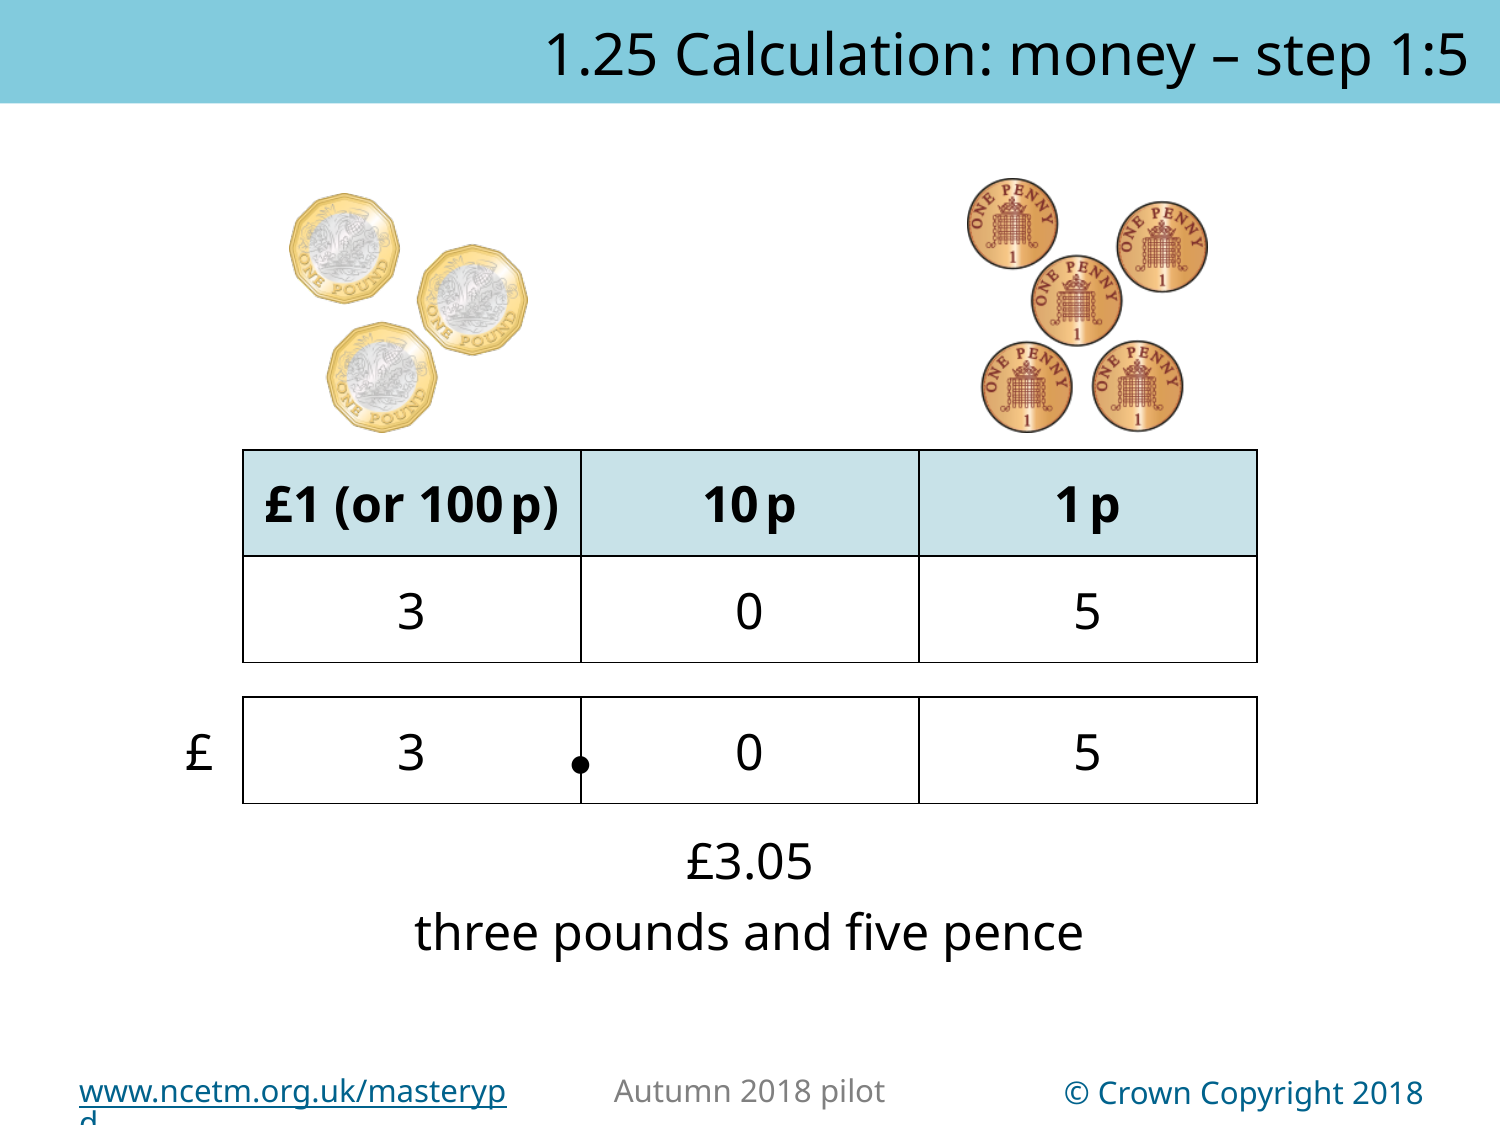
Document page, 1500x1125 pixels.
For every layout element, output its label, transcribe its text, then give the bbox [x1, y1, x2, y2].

text_box 0 [720, 572, 780, 647]
table_header 10 p [582, 451, 918, 555]
table_cell [920, 557, 1256, 662]
table_header [244, 698, 580, 803]
list 1.25 Calculation: money – step 1:5 [0, 0, 1500, 104]
table_header 1 p [920, 451, 1256, 555]
text_box 0 [720, 712, 780, 788]
text_box £3.05 [671, 821, 829, 897]
text_box 3 [382, 712, 442, 788]
picture [967, 178, 1209, 433]
table_header [582, 698, 918, 803]
table_header [920, 698, 1256, 803]
table_cell [582, 557, 918, 662]
text_box • [552, 722, 609, 798]
text_box 5 [1058, 712, 1118, 788]
picture [289, 193, 529, 433]
table_cell [244, 557, 580, 662]
table_header £1 (or 100 p) [244, 451, 580, 555]
text_box £ [170, 712, 229, 788]
text_box 3 [382, 572, 442, 647]
text_box 5 [1058, 572, 1118, 647]
text_box three pounds and five pence [399, 892, 1101, 968]
